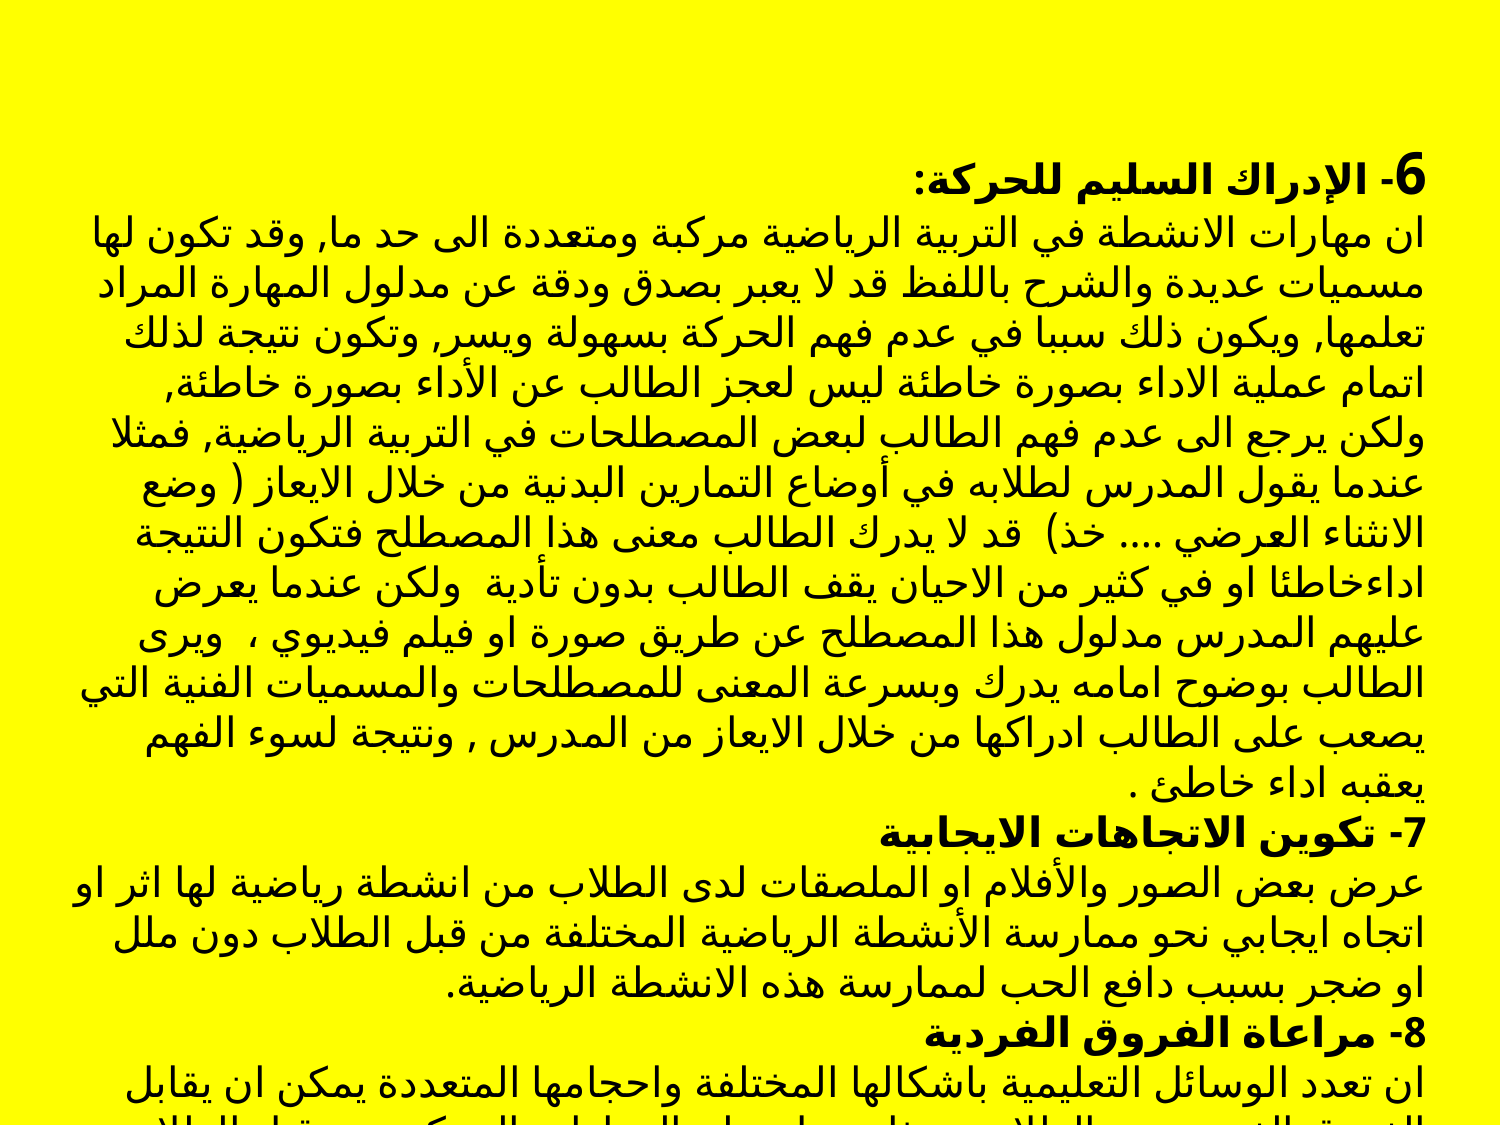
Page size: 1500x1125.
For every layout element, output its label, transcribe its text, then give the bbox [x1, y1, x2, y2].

text_box 6- الإدراك السليم للحركة: ان مهارات الانشطة في التربية الرياضية مركبة ومتعددة الى حد ما, وقد تكون لها مسميات عديدة والشرح باللفظ قد لا يعبر بصدق ودقة عن مدلول المهارة المراد تعلمها, ويكون ذلك سببا في عدم فهم الحركة بسهولة ويسر, وتكون نتيجة لذلك اتمام عملية الاداء بصورة خاطئة ليس لعجز الطالب عن الأداء بصورة خاطئة, ولكن يرجع الى عدم فهم الطالب لبعض المصطلحات في التربية الرياضية, فمثلا عندما يقول المدرس لطلابه في أوضاع التمارين البدنية من خلال الايعاز ( وضع الانثناء العرضي .... خذ) قد لا يدرك الطالب معنى هذا المصطلح فتكون النتيجة اداءخاطئا او في كثير من الاحيان يقف الطالب بدون تأدية ولكن عندما يعرض عليهم المدرس مدلول هذا المصطلح عن طريق صورة او فيلم فيديوي ، ويرى الطالب بوضوح امامه يدرك وبسرعة المعنى للمصطلحات والمسميات الفنية التي يصعب على الطالب ادراكها من خلال الايعاز من المدرس , ونتيجة لسوء الفهم يعقبه اداء خاطئ . 7- تكوين الاتجاهات الايجابية عرض بعض الصور والأفلام او الملصقات لدى الطلاب من انشطة رياضية لها اثر او اتجاه ايجابي نحو ممارسة الأنشطة الرياضية المختلفة من قبل الطلاب دون ملل او ضجر بسبب دافع الحب لممارسة هذه الانشطة الرياضية. 8- مراعاة الفروق الفردية ان تعدد الوسائل التعليمية باشكالها المختلفة واحجامها المتعددة يمكن ان يقابل الفروق الفردية بين الطلاب وهذا يسهل تعلم المهارات الحركية من قبل الطلاب, خاصة وان تعلم المهارات الحركية على أختلاف التباين بين الطلاب عند استخدامهم للوسائل التعليمية المتعددة تساعد كل طالب على تفهم واداء الحركات بسهولة. [58, 58, 1442, 1125]
